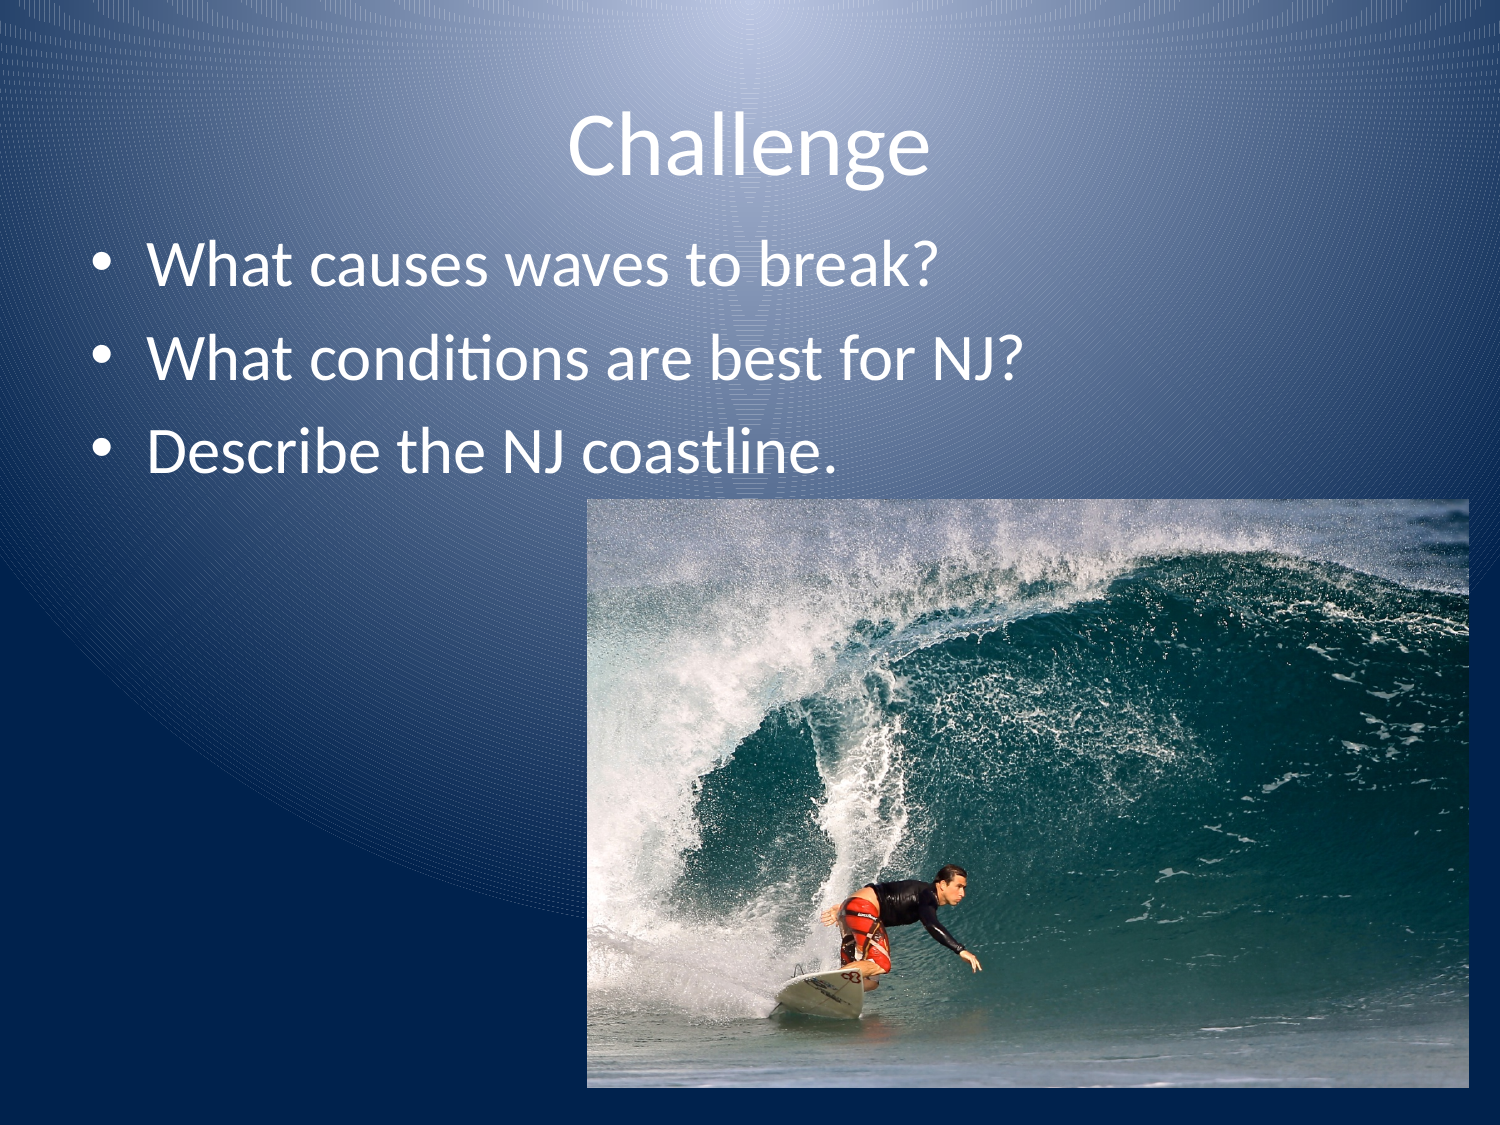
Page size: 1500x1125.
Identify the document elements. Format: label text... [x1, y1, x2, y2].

picture [587, 499, 1469, 1088]
title Challenge [75, 45, 1425, 212]
list What causes waves to break? What conditions are best for NJ? Describe the NJ coastline. [75, 212, 1425, 955]
